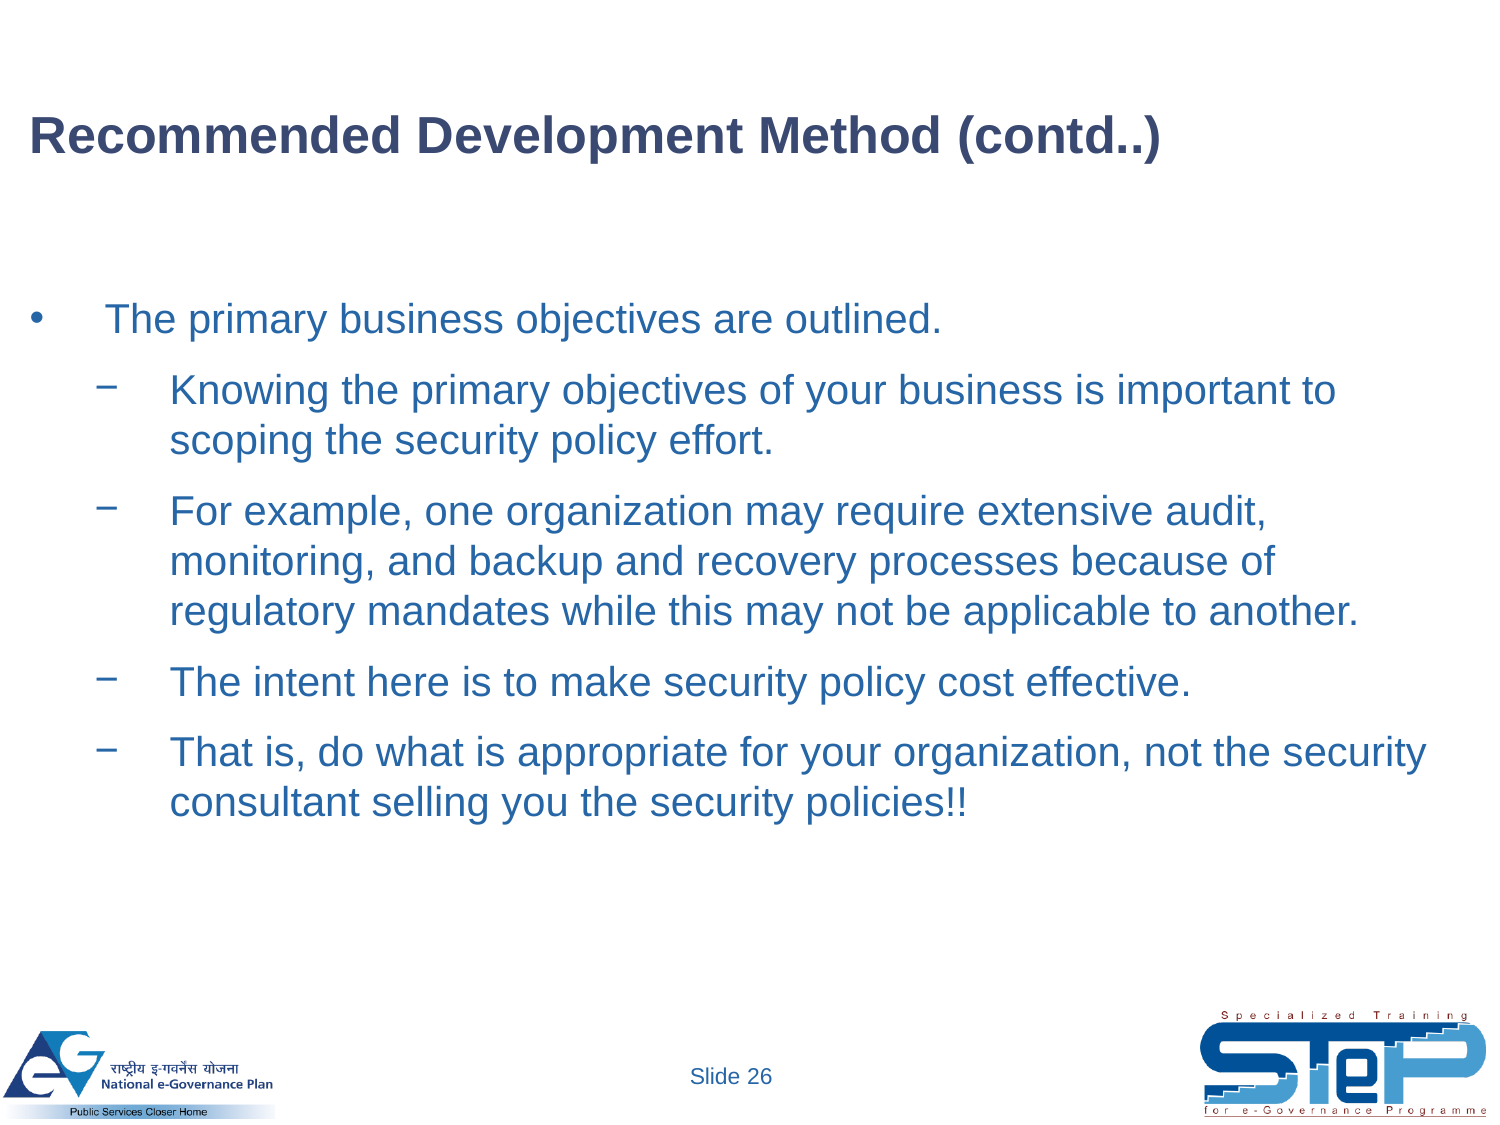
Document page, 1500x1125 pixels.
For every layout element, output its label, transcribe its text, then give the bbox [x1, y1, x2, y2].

list The primary business objectives are outlined. Knowing the primary objectives of your business is important to scoping the security policy effort. For example, one organization may require extensive audit, monitoring, and backup and recovery processes because of regulatory mandates while this may not be applicable to another. The intent here is to make security policy cost effective. That is, do what is appropriate for your organization, not the security consultant selling you the security policies!! [29, 291, 1470, 1001]
picture [2, 1031, 275, 1119]
title Recommended Development Method (contd..) [29, 101, 1470, 226]
picture [1200, 1011, 1486, 1117]
